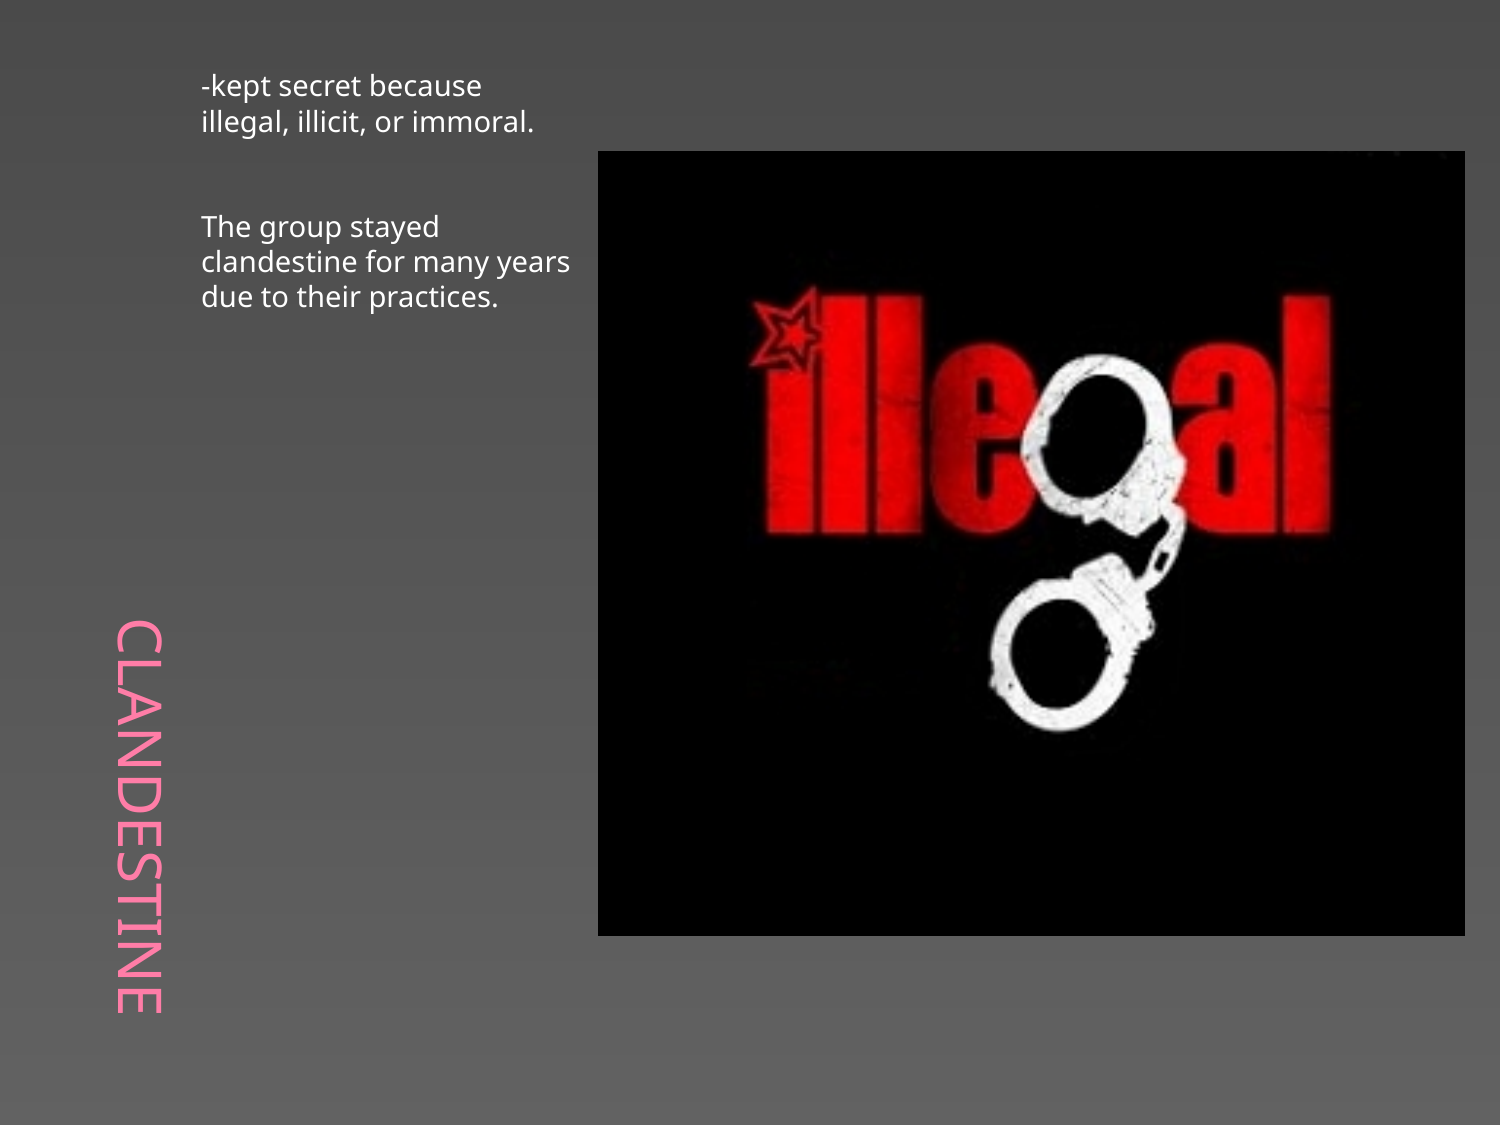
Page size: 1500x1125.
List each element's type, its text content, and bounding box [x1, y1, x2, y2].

list -kept secret because illegal, illicit, or immoral. The group stayed clandestine for many years due to their practices. [186, 60, 587, 1036]
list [598, 52, 1465, 1036]
title Clandestine [36, 60, 186, 1036]
